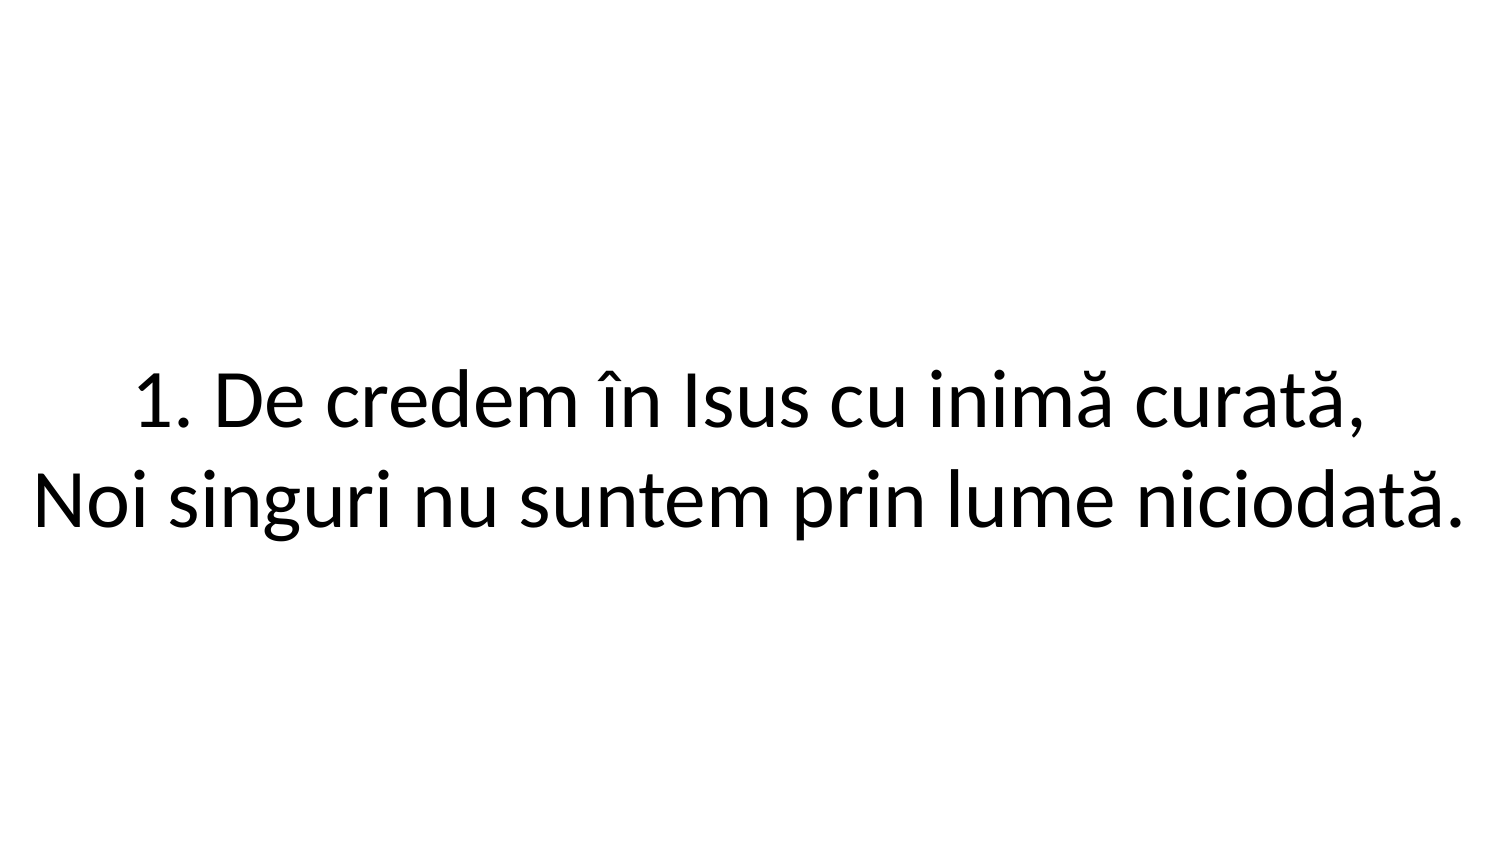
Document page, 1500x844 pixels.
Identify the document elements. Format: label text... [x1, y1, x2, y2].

text_box 1. De credem în Isus cu inimă curată, Noi singuri nu suntem prin lume niciodată. [17, 292, 1483, 552]
